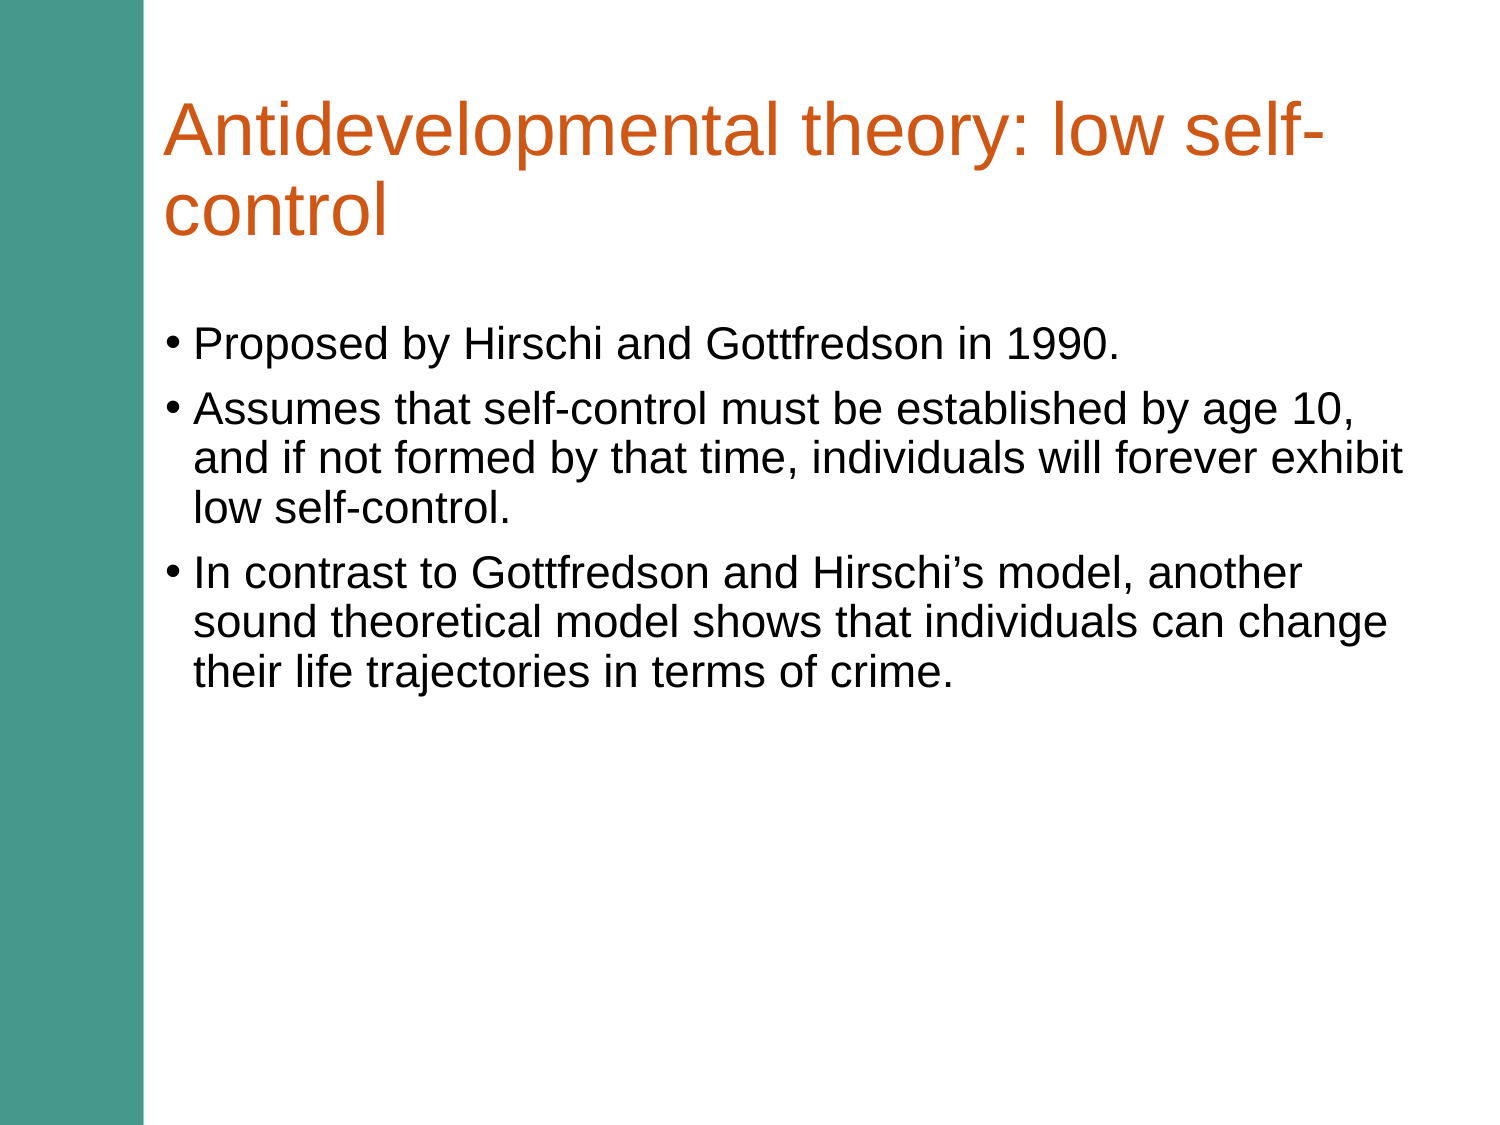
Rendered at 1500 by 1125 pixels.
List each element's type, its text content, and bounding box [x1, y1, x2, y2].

list Proposed by Hirschi and Gottfredson in 1990. Assumes that self-control must be established by age 10, and if not formed by that time, individuals will forever exhibit low self-control. In contrast to Gottfredson and Hirschi’s model, another sound theoretical model shows that individuals can change their life trajectories in terms of crime. [150, 312, 1444, 1027]
picture [0, 0, 1500, 1125]
title Antidevelopmental theory: low self-control [148, 62, 1443, 280]
